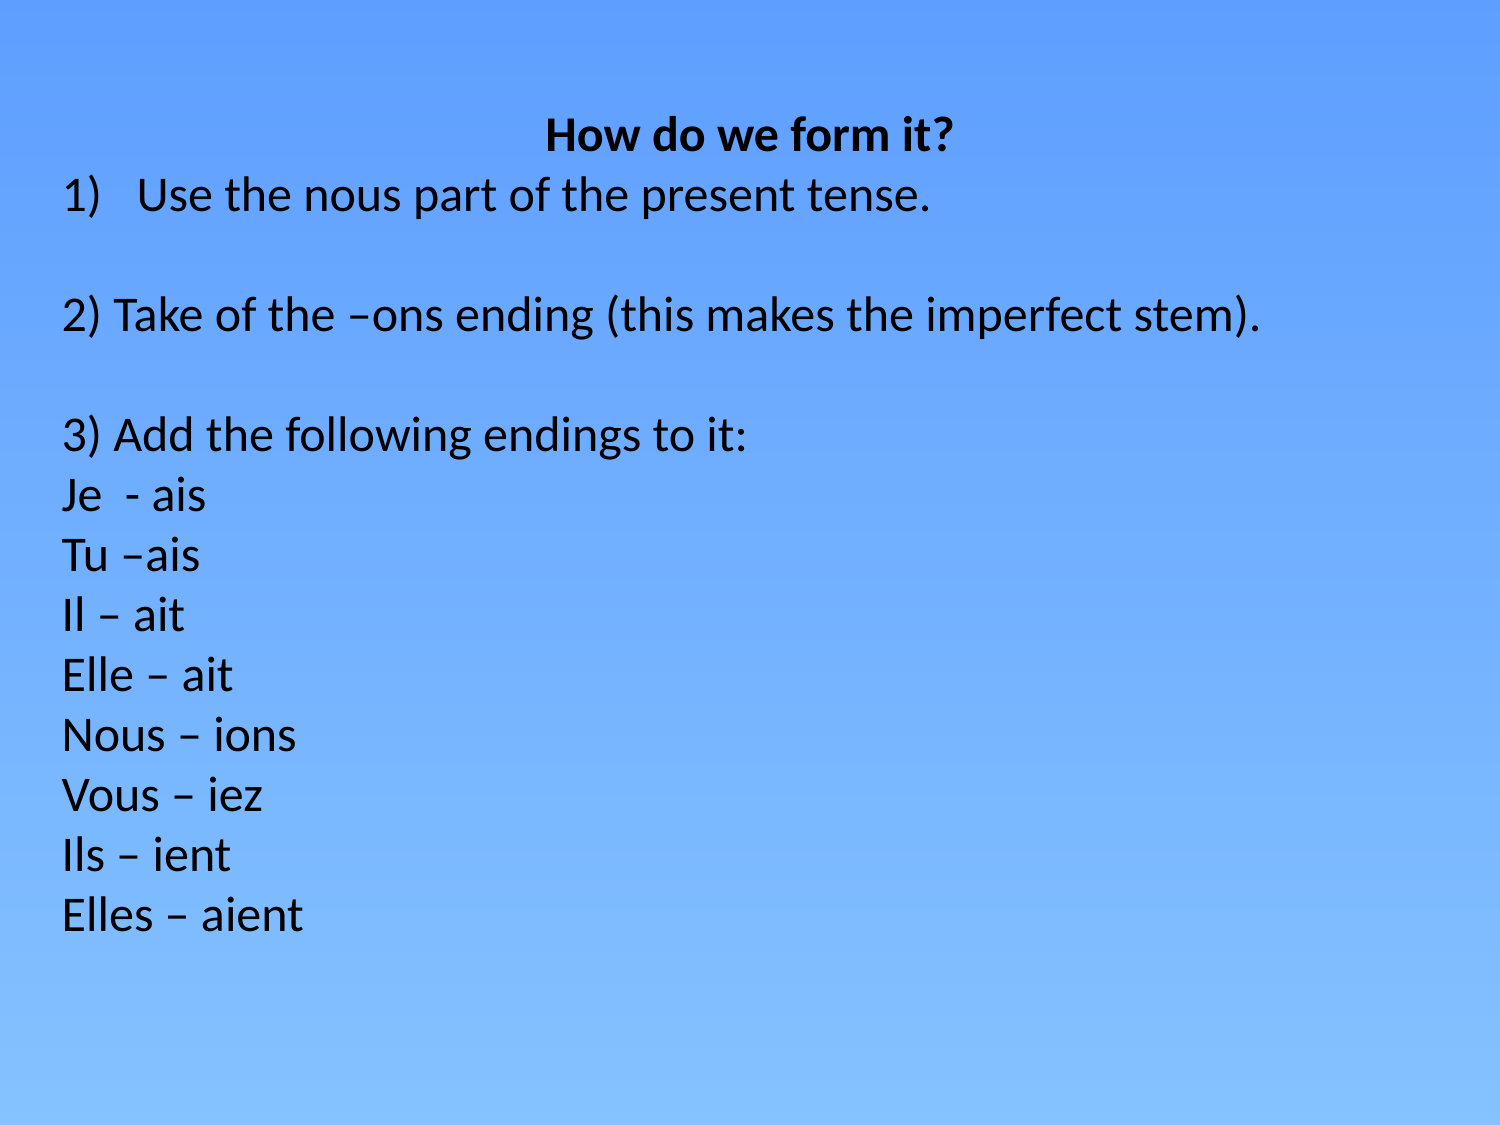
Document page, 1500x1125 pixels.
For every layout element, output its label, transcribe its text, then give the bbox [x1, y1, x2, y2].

text_box How do we form it? Use the nous part of the present tense. 2) Take of the –ons ending (this makes the imperfect stem). 3) Add the following endings to it: Je - ais Tu –ais Il – ait Elle – ait Nous – ions Vous – iez Ils – ient Elles – aient [46, 93, 1454, 1009]
